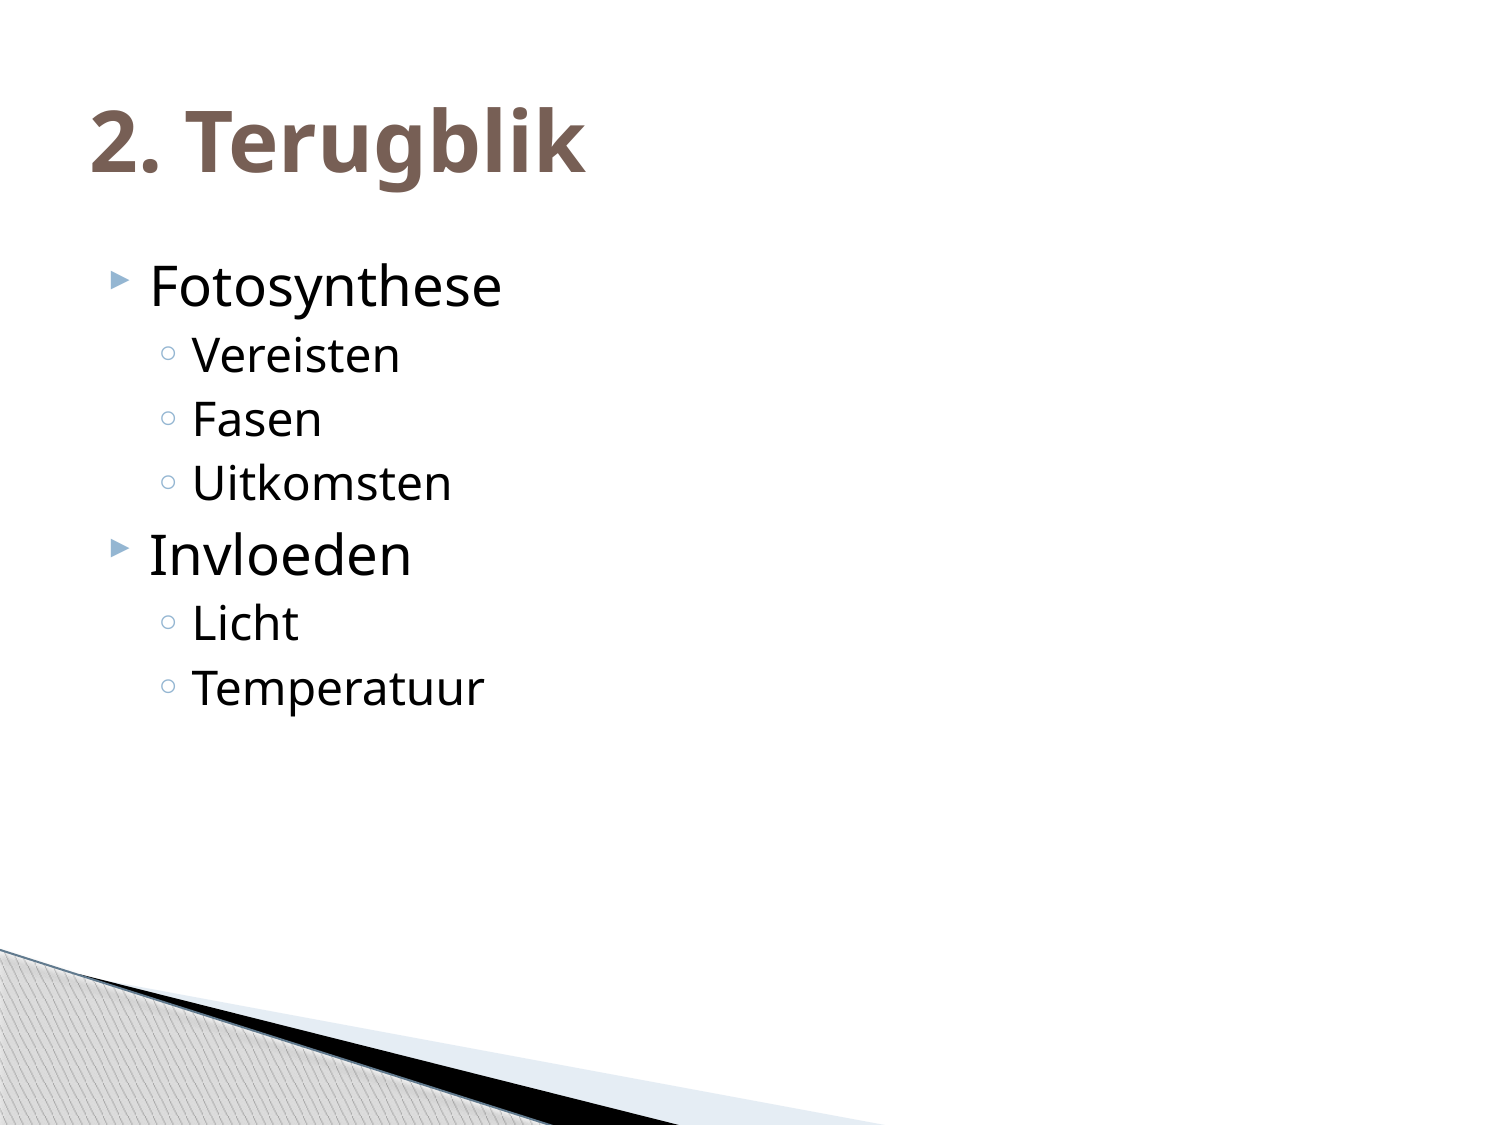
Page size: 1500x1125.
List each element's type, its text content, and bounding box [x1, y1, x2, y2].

list Fotosynthese Vereisten Fasen Uitkomsten Invloeden Licht Temperatuur [75, 243, 1425, 986]
title 2. Terugblik [75, 45, 1425, 233]
